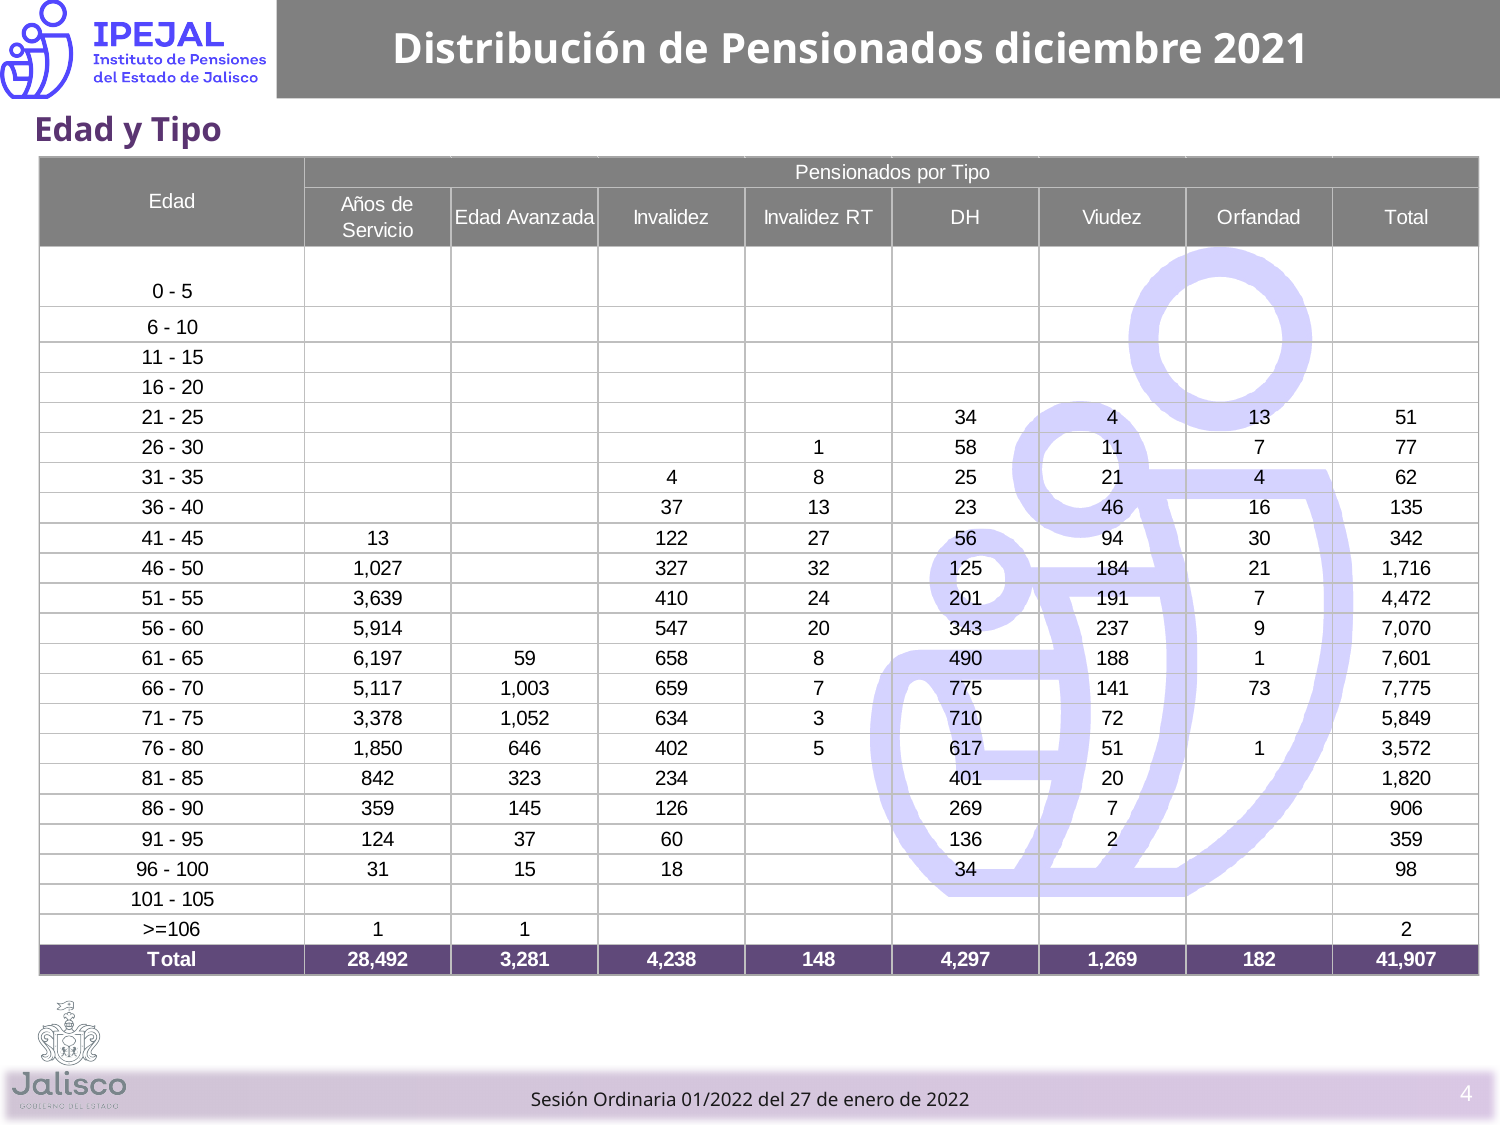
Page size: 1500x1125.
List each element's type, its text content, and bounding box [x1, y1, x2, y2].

title Distribución de Pensionados diciembre 2021 [277, 1, 1425, 99]
slide_number 4 [1137, 1063, 1488, 1124]
picture [38, 156, 1481, 977]
picture [0, 0, 266, 99]
text_box Edad y Tipo [19, 101, 923, 156]
footer Sesión Ordinaria 01/2022 del 27 de enero de 2022 [471, 1081, 1029, 1116]
picture [0, 993, 153, 1120]
